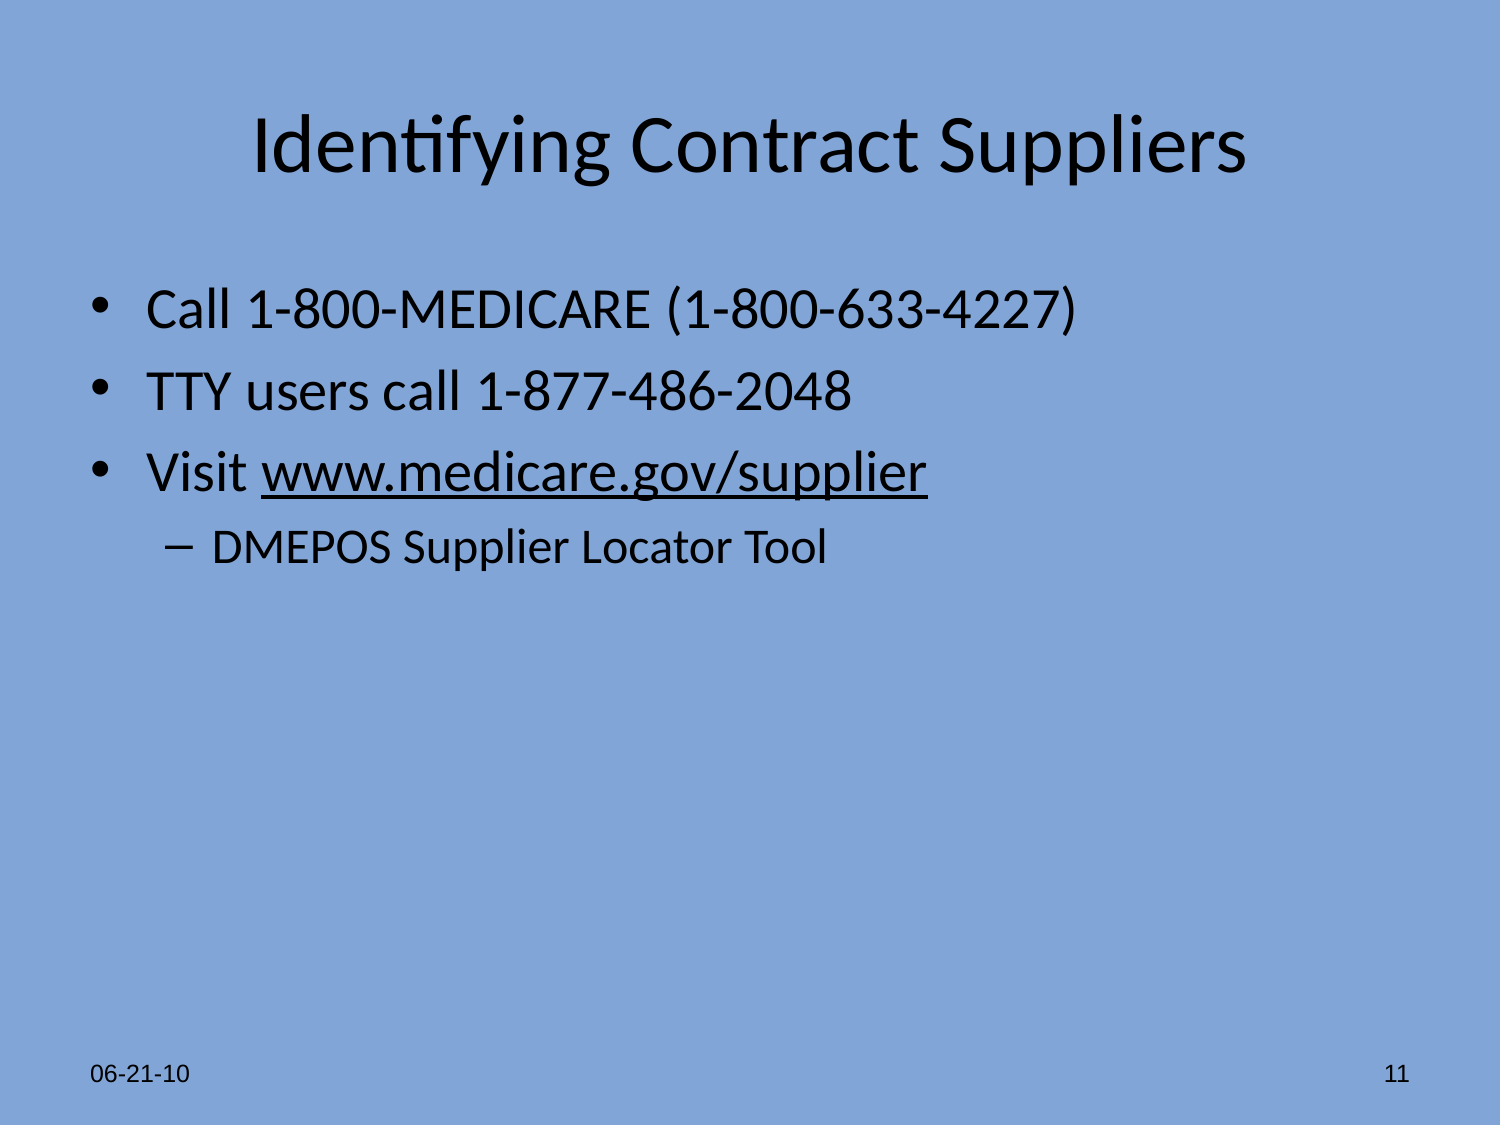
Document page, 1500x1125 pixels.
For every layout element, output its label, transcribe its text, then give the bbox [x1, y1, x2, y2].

slide_number 11 [1074, 1042, 1425, 1103]
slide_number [75, 1042, 425, 1103]
title Identifying Contract Suppliers [0, 44, 1500, 233]
list Call 1-800-MEDICARE (1-800-633-4227) TTY users call 1-877-486-2048 Visit www.medicare.gov/supplier DMEPOS Supplier Locator Tool [74, 262, 1426, 1006]
